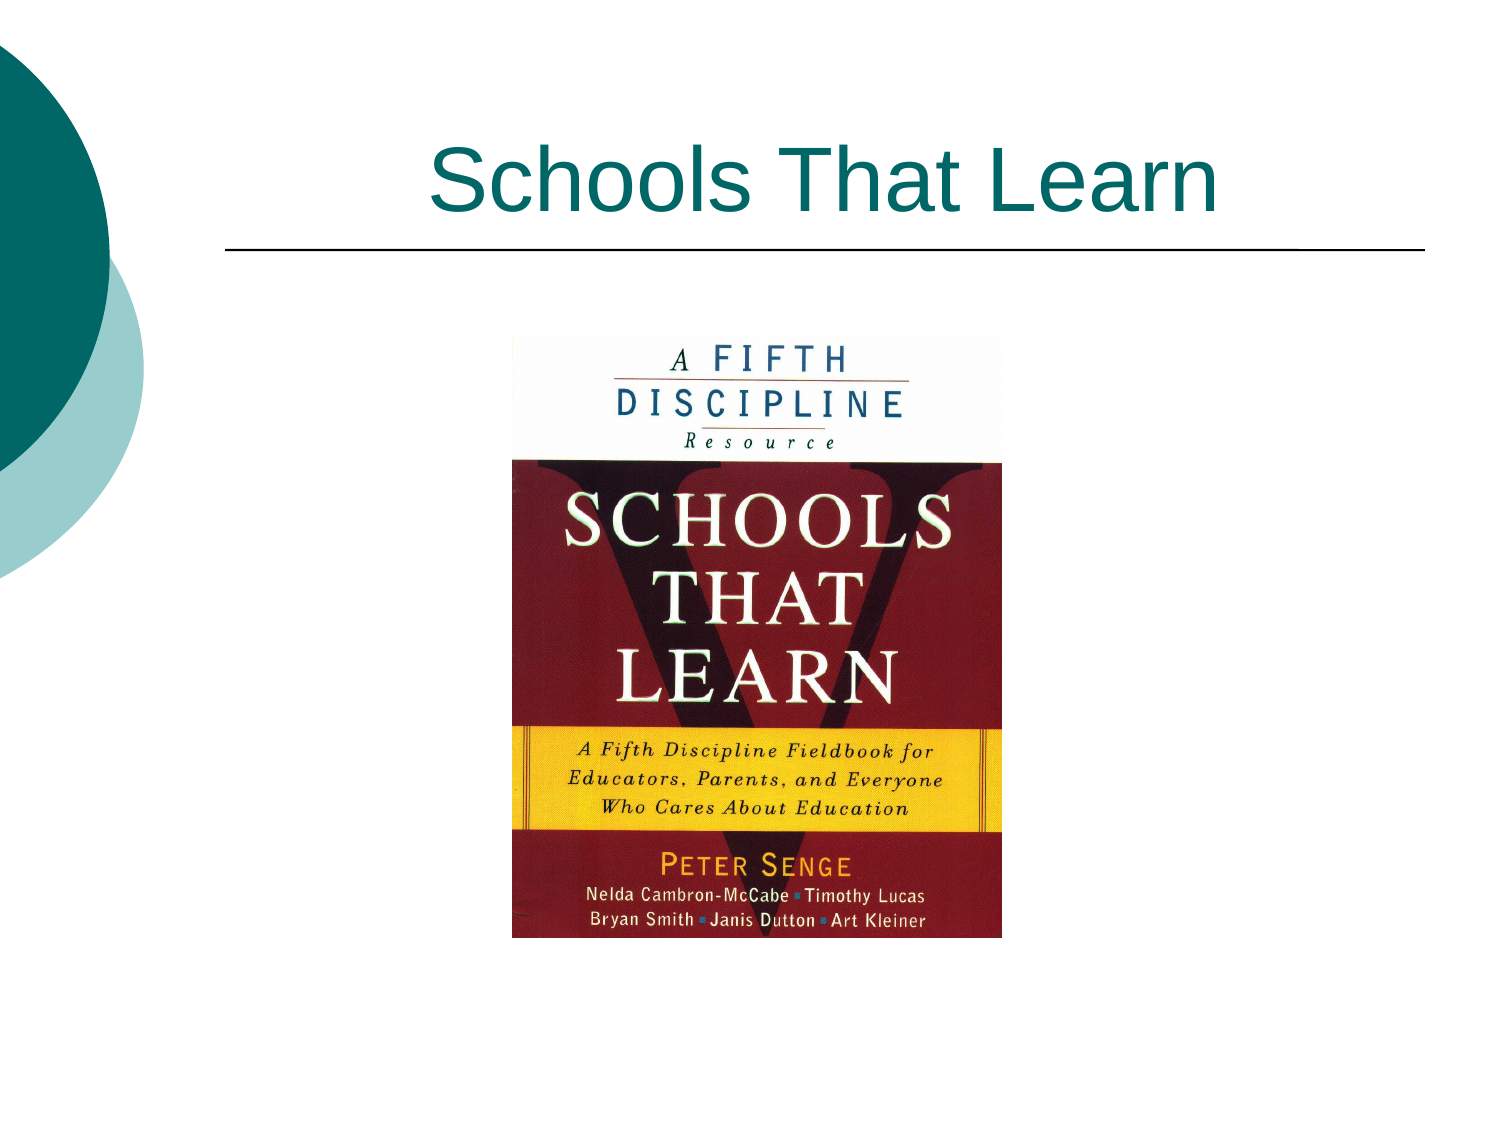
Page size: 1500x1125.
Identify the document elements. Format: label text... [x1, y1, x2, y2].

title Schools That Learn [224, 49, 1425, 238]
picture [512, 337, 1003, 938]
